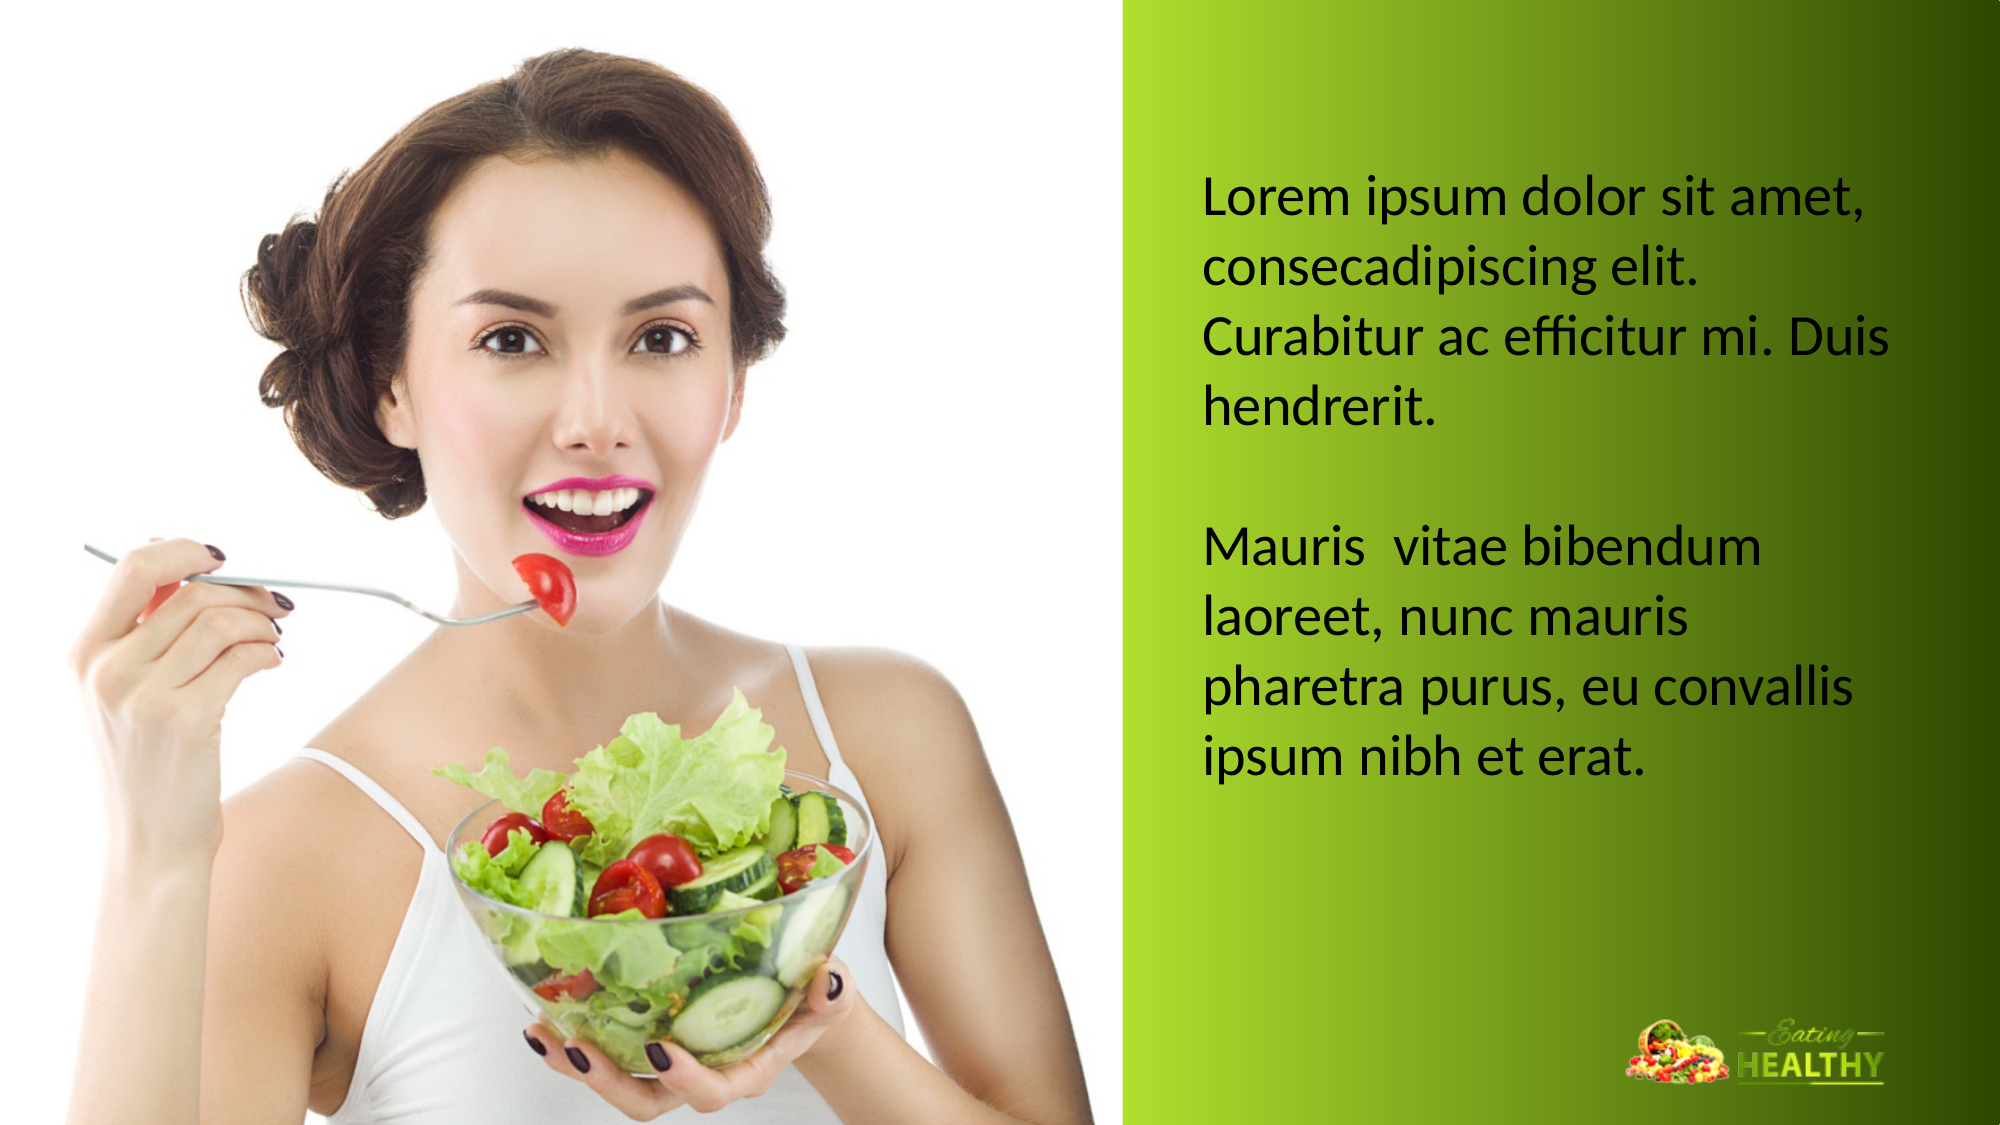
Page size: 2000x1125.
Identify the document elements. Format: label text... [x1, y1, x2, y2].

picture [0, 0, 1123, 1125]
list Lorem ipsum dolor sit amet, consecadipiscing elit. Curabitur ac efficitur mi. Duis hendrerit. Mauris vitae bibendum laoreet, nunc mauris pharetra purus, eu convallis ipsum nibh et erat. [1187, 149, 1913, 963]
picture [1562, 1012, 1953, 1091]
